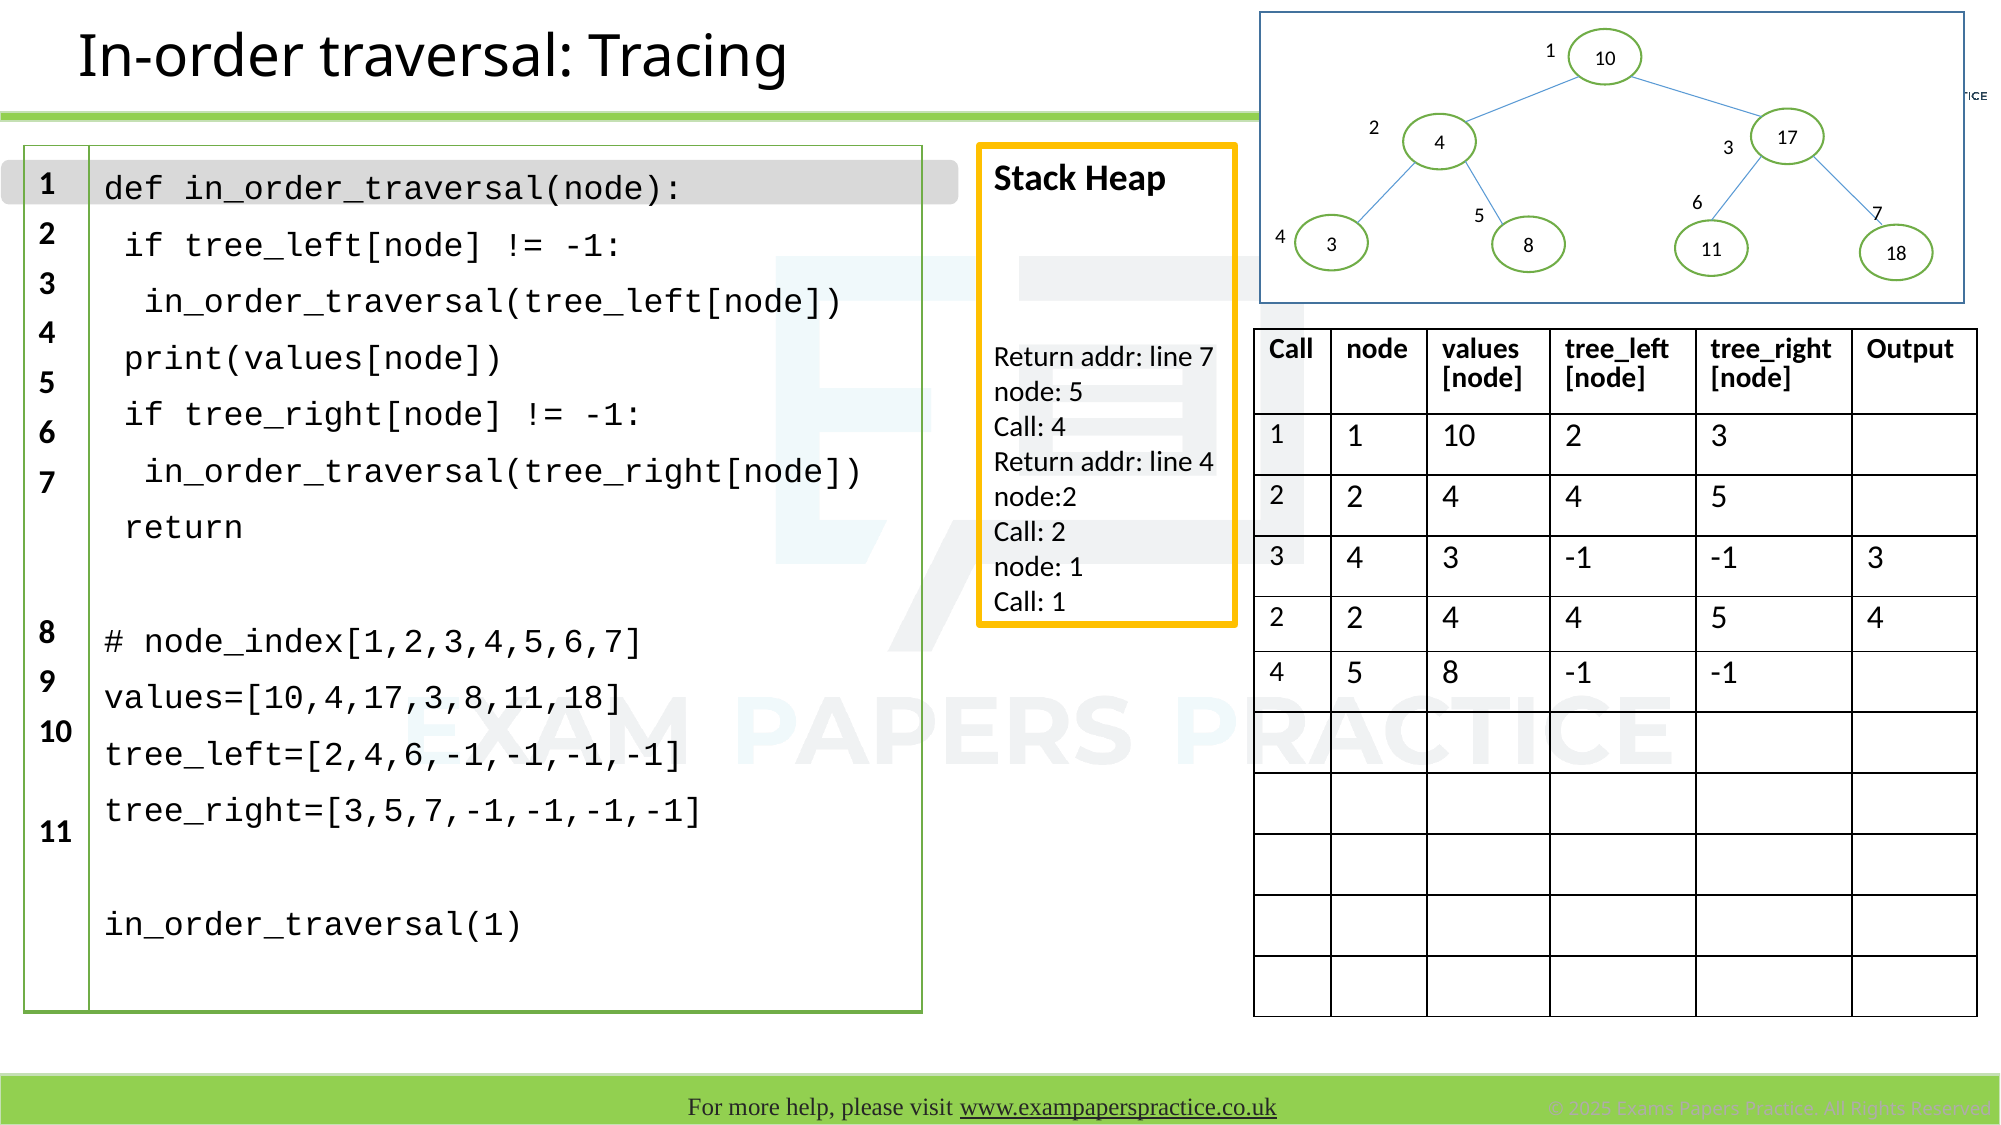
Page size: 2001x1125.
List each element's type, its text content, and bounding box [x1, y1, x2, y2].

table_header tree_right [node] [1697, 330, 1851, 413]
table_cell [1255, 774, 1330, 833]
table_cell 4 [1551, 597, 1695, 651]
table_cell 1 [1255, 415, 1330, 474]
table_cell 3 [1697, 415, 1851, 474]
table_cell 4 [1551, 476, 1695, 535]
table_header tree_left [node] [1551, 330, 1695, 413]
text_box [0, 159, 23, 205]
table_cell 4 [1332, 537, 1426, 596]
table_cell 1 [1332, 415, 1426, 474]
table_header def in_order_traversal(node): if tree_left[node] != -1: in_order_traversal(tree_left[node]) print(values[node]) if tree_right[node] != -1: in_order_traversal(tree_right[node]) return # node_index[1,2,3,4,5,6,7] values=[10,4,17,3,8,11,18] tree_left=[2,4,6,-1,-1,-1,-1] tree_right=[3,5,7,-1,-1,-1,-1] in_order_traversal(1) [90, 146, 921, 1010]
table_header 1 2 3 4 5 6 7 8 9 10 11 [25, 146, 88, 1010]
table_cell 10 [1428, 415, 1549, 474]
table_cell 2 [1255, 597, 1330, 651]
table_cell [1255, 713, 1330, 772]
table_cell [1428, 957, 1549, 1016]
table_header node [1332, 330, 1426, 413]
table_cell [1853, 713, 1976, 772]
table_cell [1551, 713, 1695, 772]
table_cell [1697, 713, 1851, 772]
table_cell 4 [1428, 597, 1549, 651]
table_cell [1853, 652, 1976, 711]
table_cell [1697, 957, 1851, 1016]
table_cell [1255, 835, 1330, 894]
table_cell [1551, 957, 1695, 1016]
table_cell -1 [1697, 652, 1851, 711]
table_cell [1853, 835, 1976, 894]
table_cell 2 [1332, 597, 1426, 651]
table_cell 3 [1255, 537, 1330, 596]
table_cell 4 [1428, 476, 1549, 535]
table_cell [1853, 476, 1976, 535]
table_cell -1 [1697, 537, 1851, 596]
table_cell [1332, 896, 1426, 955]
table_cell [1551, 835, 1695, 894]
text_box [1260, 12, 1965, 303]
table_cell 5 [1697, 597, 1851, 651]
table_cell [1428, 835, 1549, 894]
table_header Call [1255, 330, 1330, 413]
table_cell [1332, 774, 1426, 833]
table_cell 4 [1255, 652, 1330, 711]
text_box Stack Heap Return addr: line 7 node: 5 Call: 4 Return addr: line 4 node:2 Call: 2 node: 1 Call: 1 [979, 145, 1236, 625]
table_cell -1 [1551, 652, 1695, 711]
table_cell [1332, 713, 1426, 772]
table_cell [1697, 774, 1851, 833]
table_cell 2 [1332, 476, 1426, 535]
table_header values [node] [1428, 330, 1549, 413]
table_cell [1332, 835, 1426, 894]
table_cell 4 [1853, 597, 1976, 651]
table_cell 2 [1255, 476, 1330, 535]
table_cell 5 [1332, 652, 1426, 711]
table_cell [1853, 957, 1976, 1016]
table_cell 5 [1697, 476, 1851, 535]
table_cell 8 [1428, 652, 1549, 711]
table_header Output [1853, 330, 1976, 413]
table_cell 3 [1428, 537, 1549, 596]
table_cell [1332, 957, 1426, 1016]
table_cell [1853, 896, 1976, 955]
table_cell [1551, 896, 1695, 955]
table_cell [1428, 713, 1549, 772]
table_cell [1551, 774, 1695, 833]
table_cell [1255, 957, 1330, 1016]
table_cell [1428, 774, 1549, 833]
table_cell [1697, 835, 1851, 894]
table_cell [1697, 896, 1851, 955]
table_cell [1428, 896, 1549, 955]
table_cell 3 [1853, 537, 1976, 596]
title In-order traversal: Tracing [63, 9, 1405, 106]
table_cell [1853, 415, 1976, 474]
table_cell [1853, 774, 1976, 833]
table_cell [1255, 896, 1330, 955]
text_box [923, 159, 959, 205]
table_cell 2 [1551, 415, 1695, 474]
table_cell -1 [1551, 537, 1695, 596]
